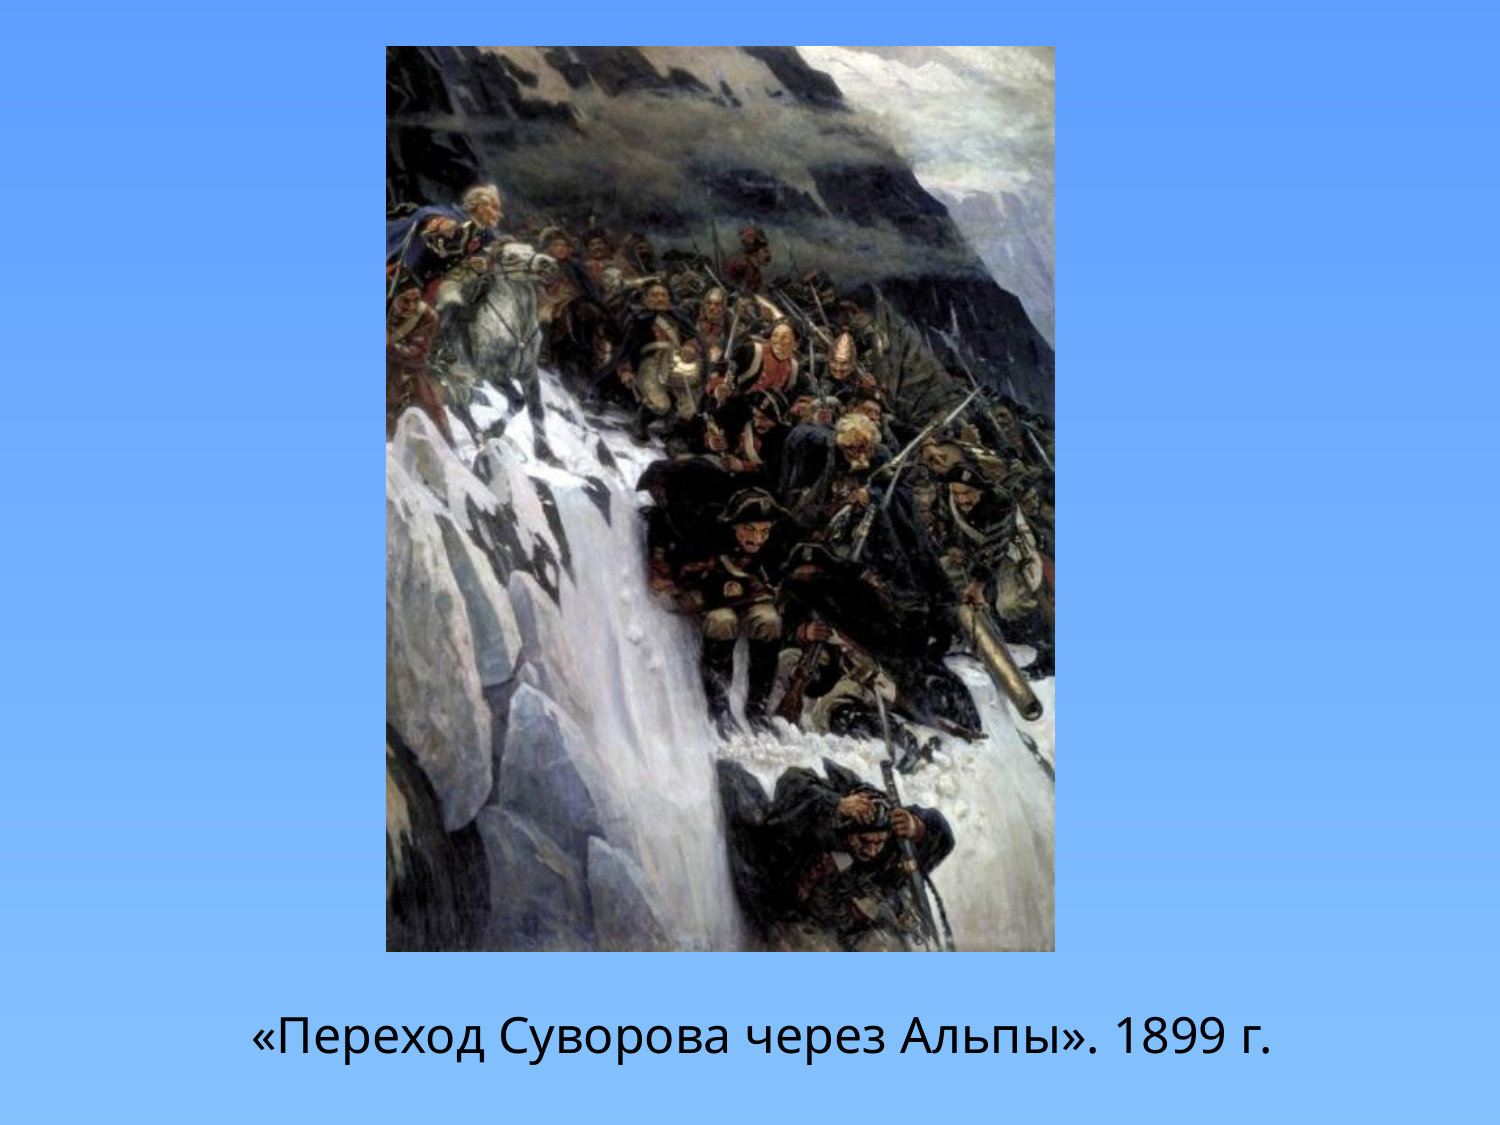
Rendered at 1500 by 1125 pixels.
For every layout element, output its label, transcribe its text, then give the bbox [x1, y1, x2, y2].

text_box «Переход Суворова через Альпы». 1899 г. [93, 996, 1444, 1099]
picture [386, 46, 1055, 952]
